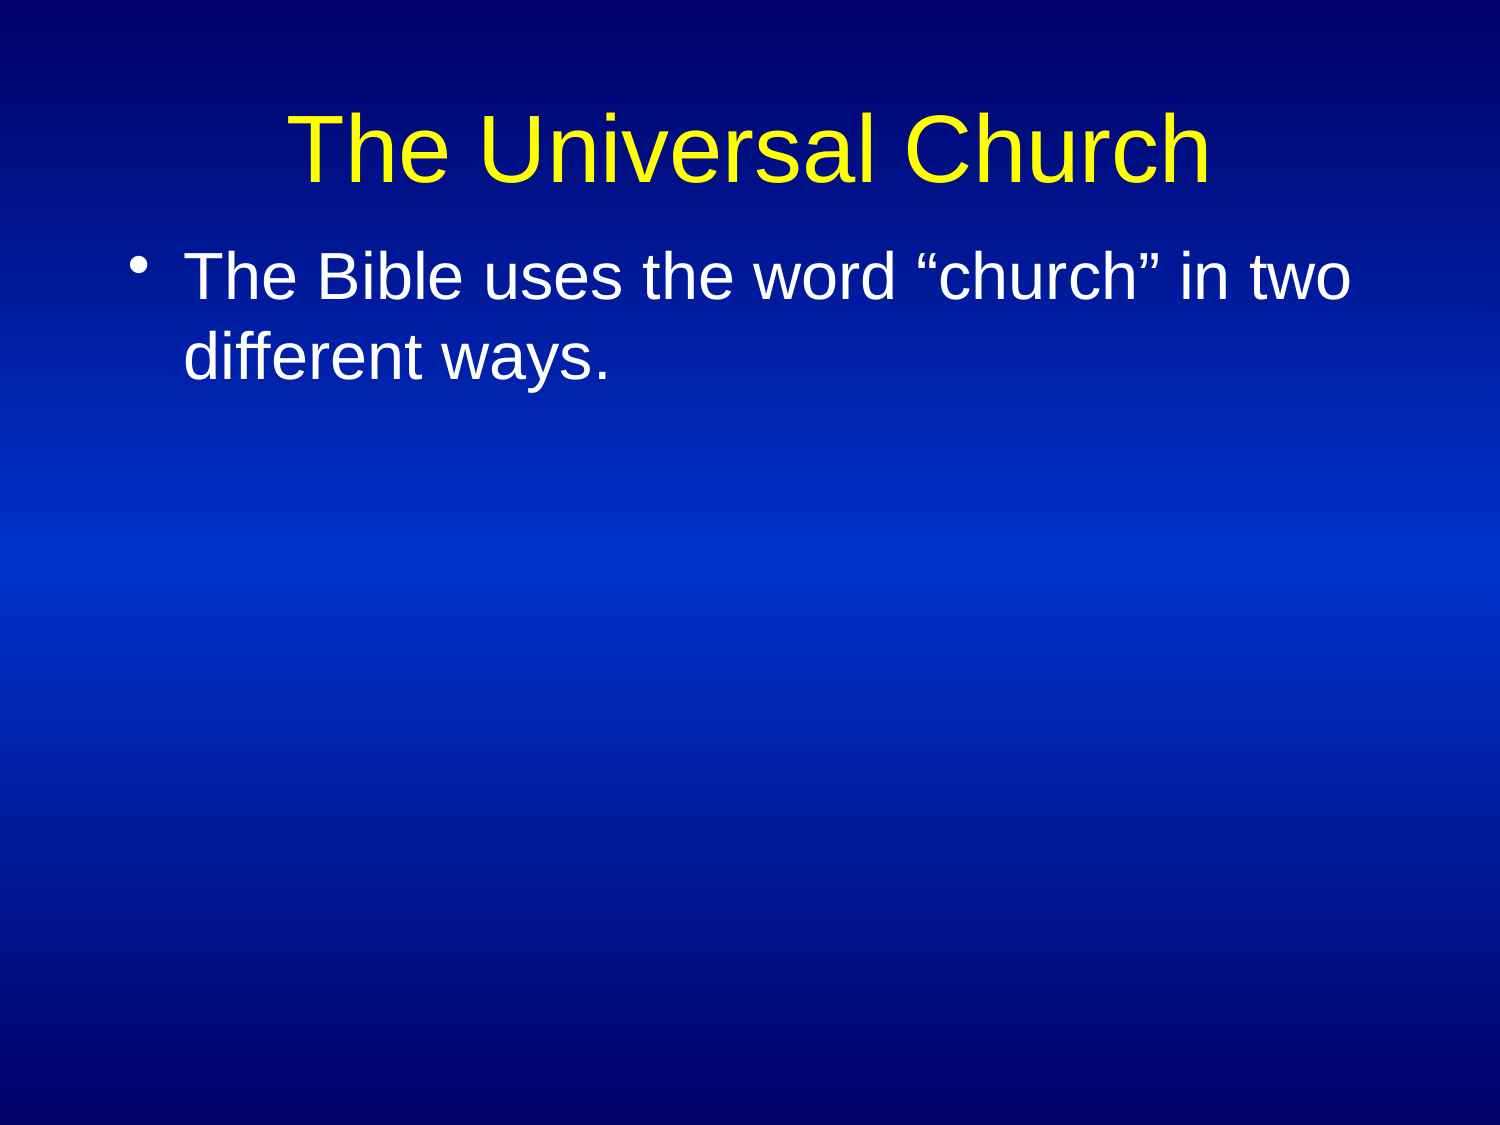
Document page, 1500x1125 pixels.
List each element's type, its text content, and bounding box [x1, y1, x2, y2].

list The Bible uses the word “church” in two different ways. [112, 224, 1463, 1125]
title The Universal Church [37, 50, 1463, 238]
